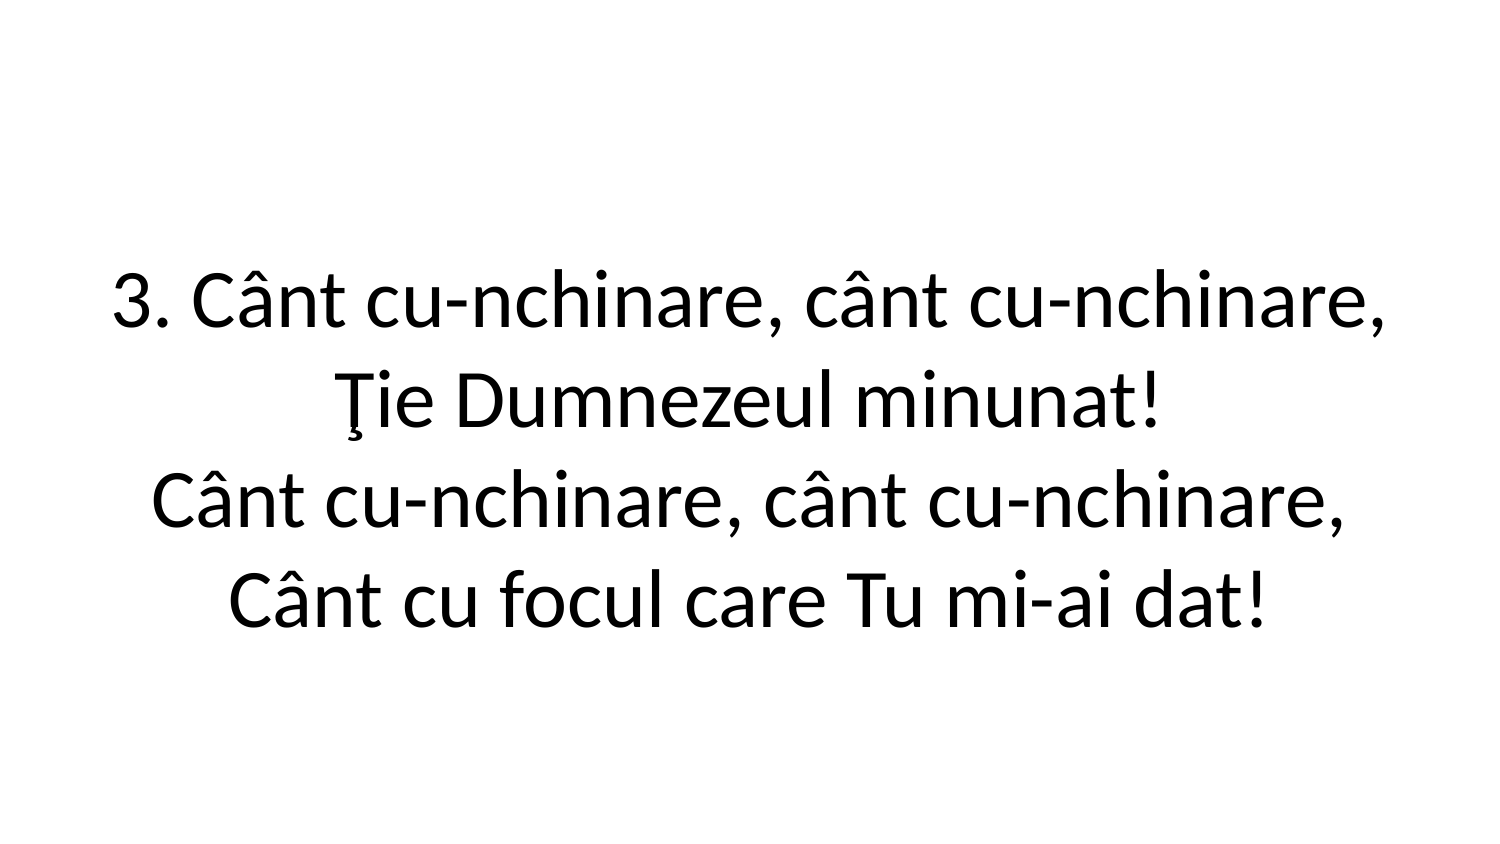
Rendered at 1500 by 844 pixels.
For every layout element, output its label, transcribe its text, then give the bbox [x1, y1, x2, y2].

text_box 3. Cânt cu-nchinare, cânt cu-nchinare, Ţie Dumnezeul minunat! Cânt cu-nchinare, cânt cu-nchinare, Cânt cu focul care Tu mi-ai dat! [95, 192, 1405, 652]
